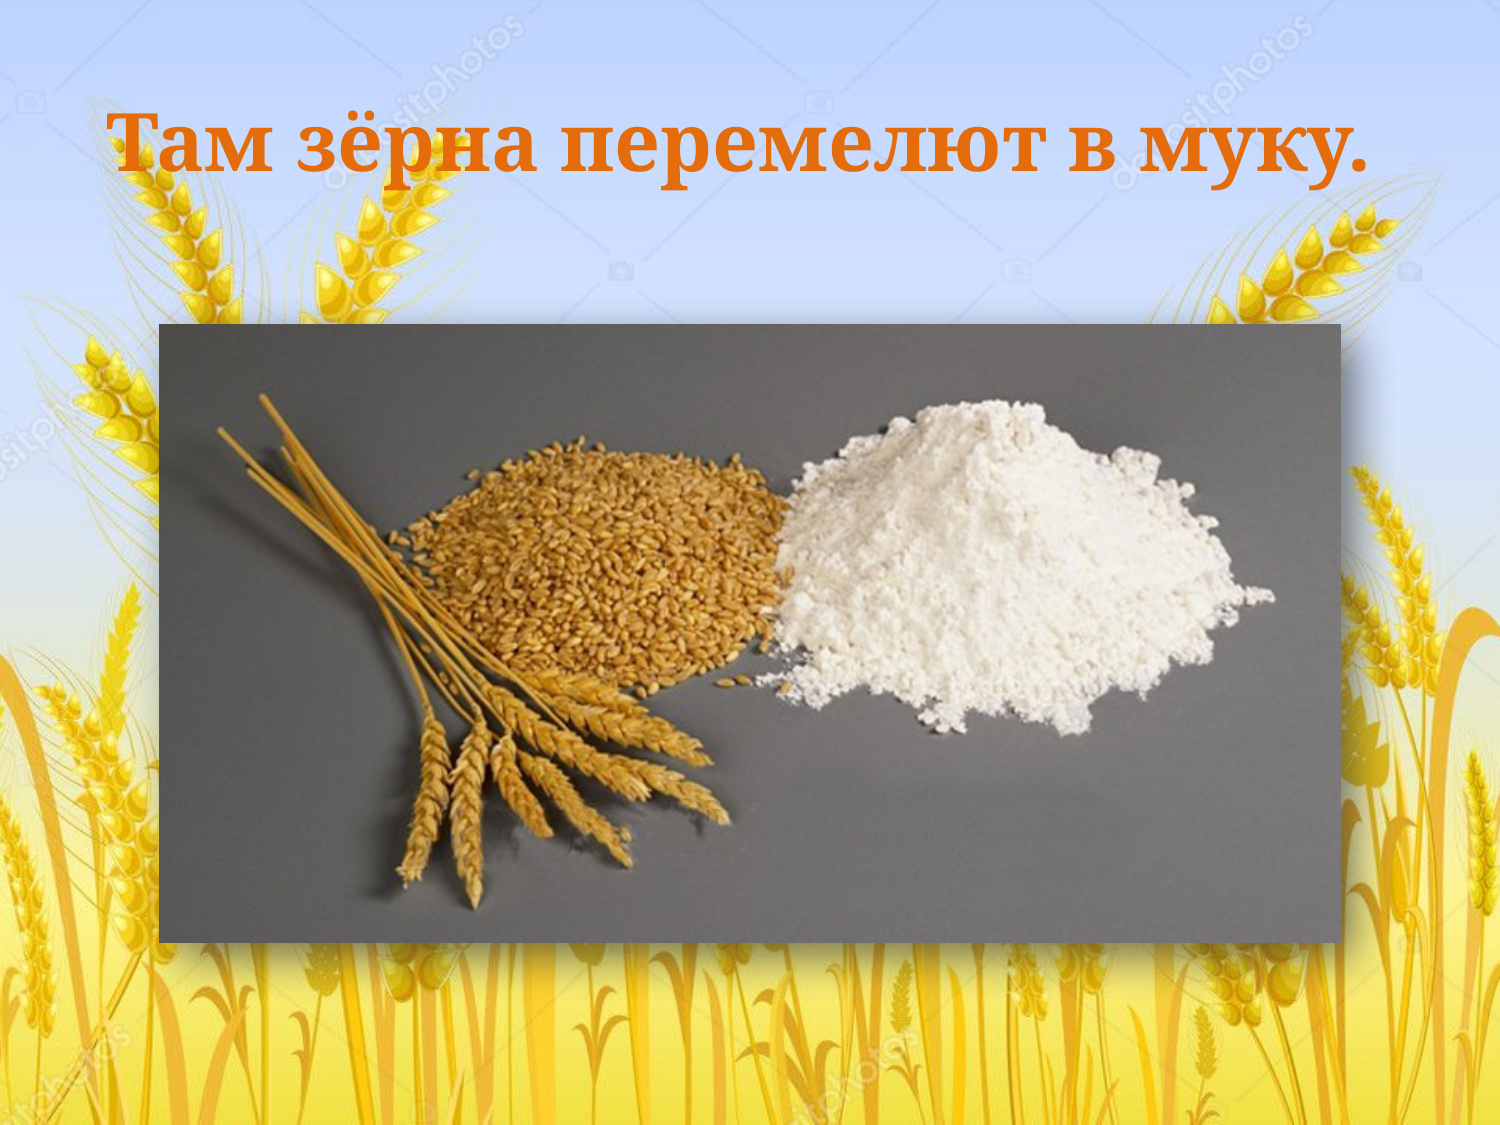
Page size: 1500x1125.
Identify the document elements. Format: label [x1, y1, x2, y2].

list [159, 324, 1341, 943]
picture [0, 0, 1500, 1125]
